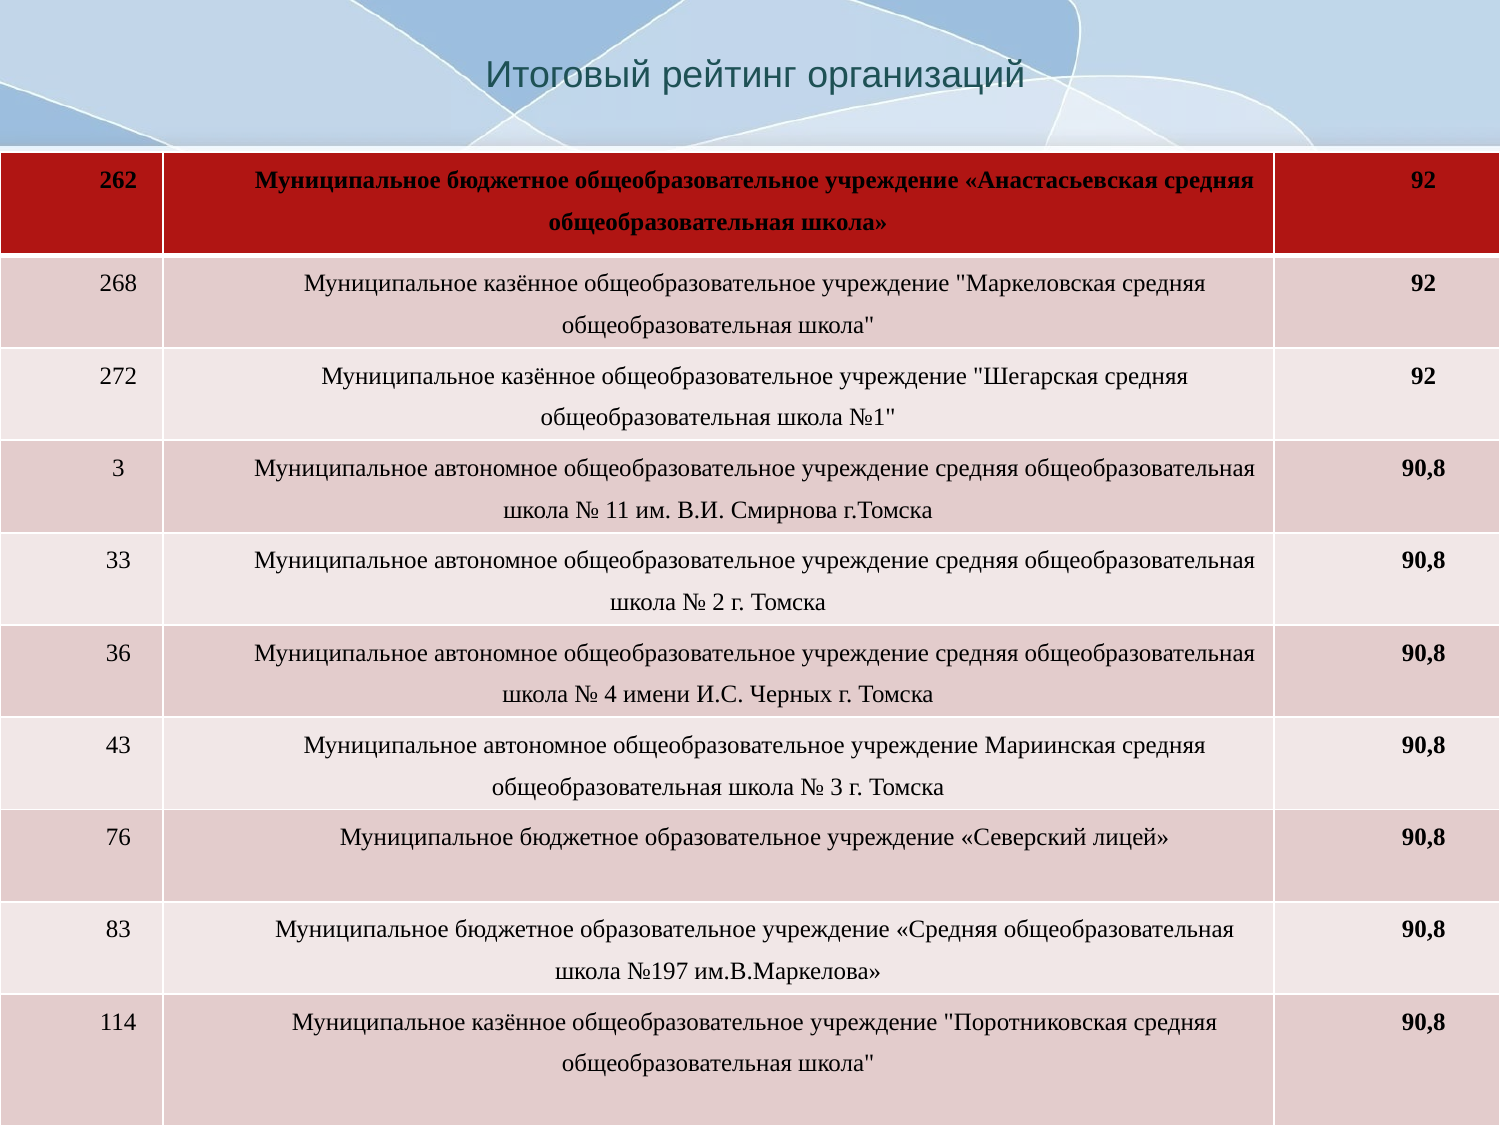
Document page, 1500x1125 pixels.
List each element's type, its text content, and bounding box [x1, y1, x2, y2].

table_cell 94 [0, 0, 1500, 151]
table_cell 36 [1, 626, 162, 716]
table_cell 90,8 [1275, 441, 1499, 532]
table_cell 33 [1, 534, 162, 624]
table_cell 92 [1275, 349, 1499, 439]
title Итоговый рейтинг организаций [75, 45, 1425, 151]
table_cell 114 [1, 995, 162, 1125]
table_cell 83 [1, 903, 162, 993]
table_cell Муниципальное автономное общеобразовательное учреждение Мариинская средняя общеобразовательная школа № 3 г. Томска [164, 718, 1273, 809]
table_cell 76 [1, 810, 162, 901]
table_cell 43 [1, 718, 162, 809]
table_cell Муниципальное казённое общеобразовательное учреждение "Шегарская средняя общеобразовательная школа №1" [164, 349, 1273, 439]
table_cell 90,8 [1275, 718, 1499, 809]
table_header Муниципальное бюджетное общеобразовательное учреждение «Анастасьевская средняя общеобразовательная школа» [164, 153, 1273, 253]
table_cell 92 [1275, 258, 1499, 347]
table_cell Муниципальное бюджетное образовательное учреждение «Северский лицей» [164, 810, 1273, 901]
table_cell Муниципальное казённое общеобразовательное учреждение "Поротниковская средняя общеобразовательная школа" [164, 995, 1273, 1125]
table_header 92 [1275, 153, 1499, 253]
table_cell Муниципальное бюджетное образовательное учреждение «Средняя общеобразовательная школа №197 им.В.Маркелова» [164, 903, 1273, 993]
table_cell 90,8 [1275, 995, 1499, 1125]
table_cell 268 [1, 258, 162, 347]
table_cell Муниципальное казённое общеобразовательное учреждение "Маркеловская средняя общеобразовательная школа" [164, 258, 1273, 347]
table_cell 90,8 [1275, 903, 1499, 993]
table_cell Муниципальное автономное общеобразовательное учреждение средняя общеобразовательная школа № 11 им. В.И. Смирнова г.Томска [164, 441, 1273, 532]
table_cell 272 [1, 349, 162, 439]
table_cell 90,8 [1275, 534, 1499, 624]
table_cell 90,8 [1275, 810, 1499, 901]
table_header 262 [1, 153, 162, 253]
table_cell Муниципальное автономное общеобразовательное учреждение средняя общеобразовательная школа № 4 имени И.С. Черных г. Томска [164, 626, 1273, 716]
table_cell 3 [1, 441, 162, 532]
table_cell 90,8 [1275, 626, 1499, 716]
table_cell Муниципальное автономное общеобразовательное учреждение средняя общеобразовательная школа № 2 г. Томска [164, 534, 1273, 624]
